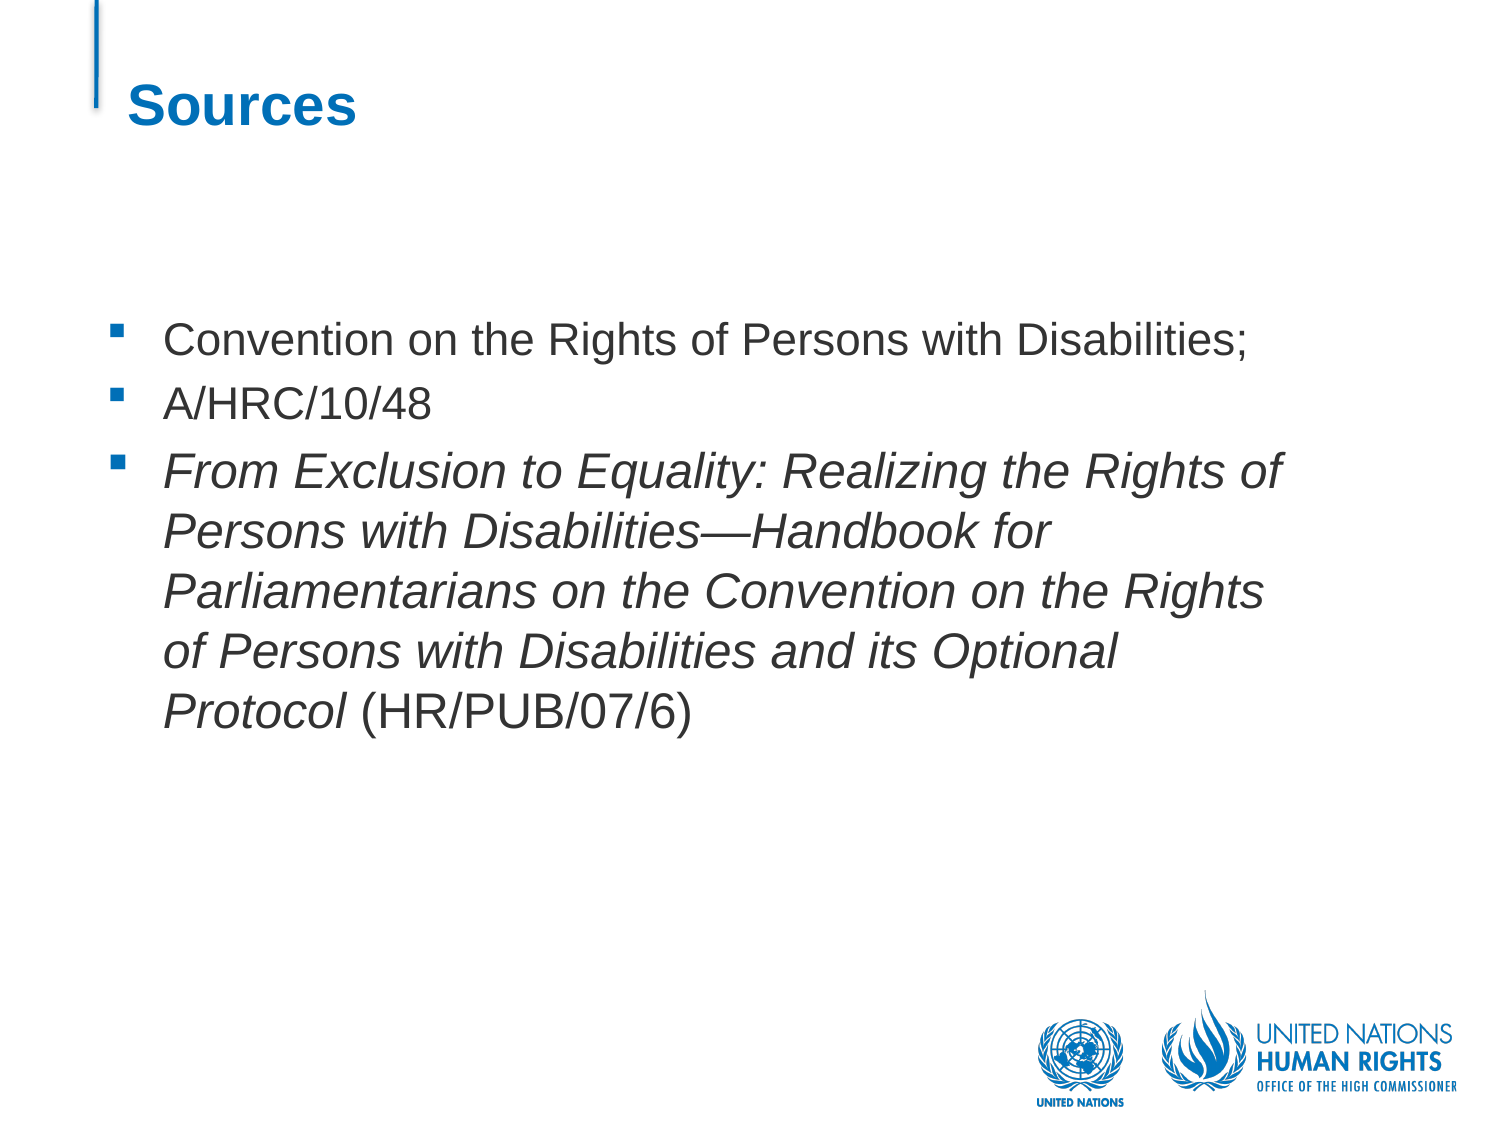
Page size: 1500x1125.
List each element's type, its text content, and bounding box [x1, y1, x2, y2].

picture [1037, 990, 1457, 1107]
list Convention on the Rights of Persons with Disabilities; A/HRC/10/48 From Exclusion to Equality: Realizing the Rights of Persons with Disabilities—Handbook for Parliamentarians on the Convention on the Rights of Persons with Disabilities and its Optional Protocol (HR/PUB/07/6) [91, 301, 1319, 813]
title Sources [112, 59, 1463, 248]
